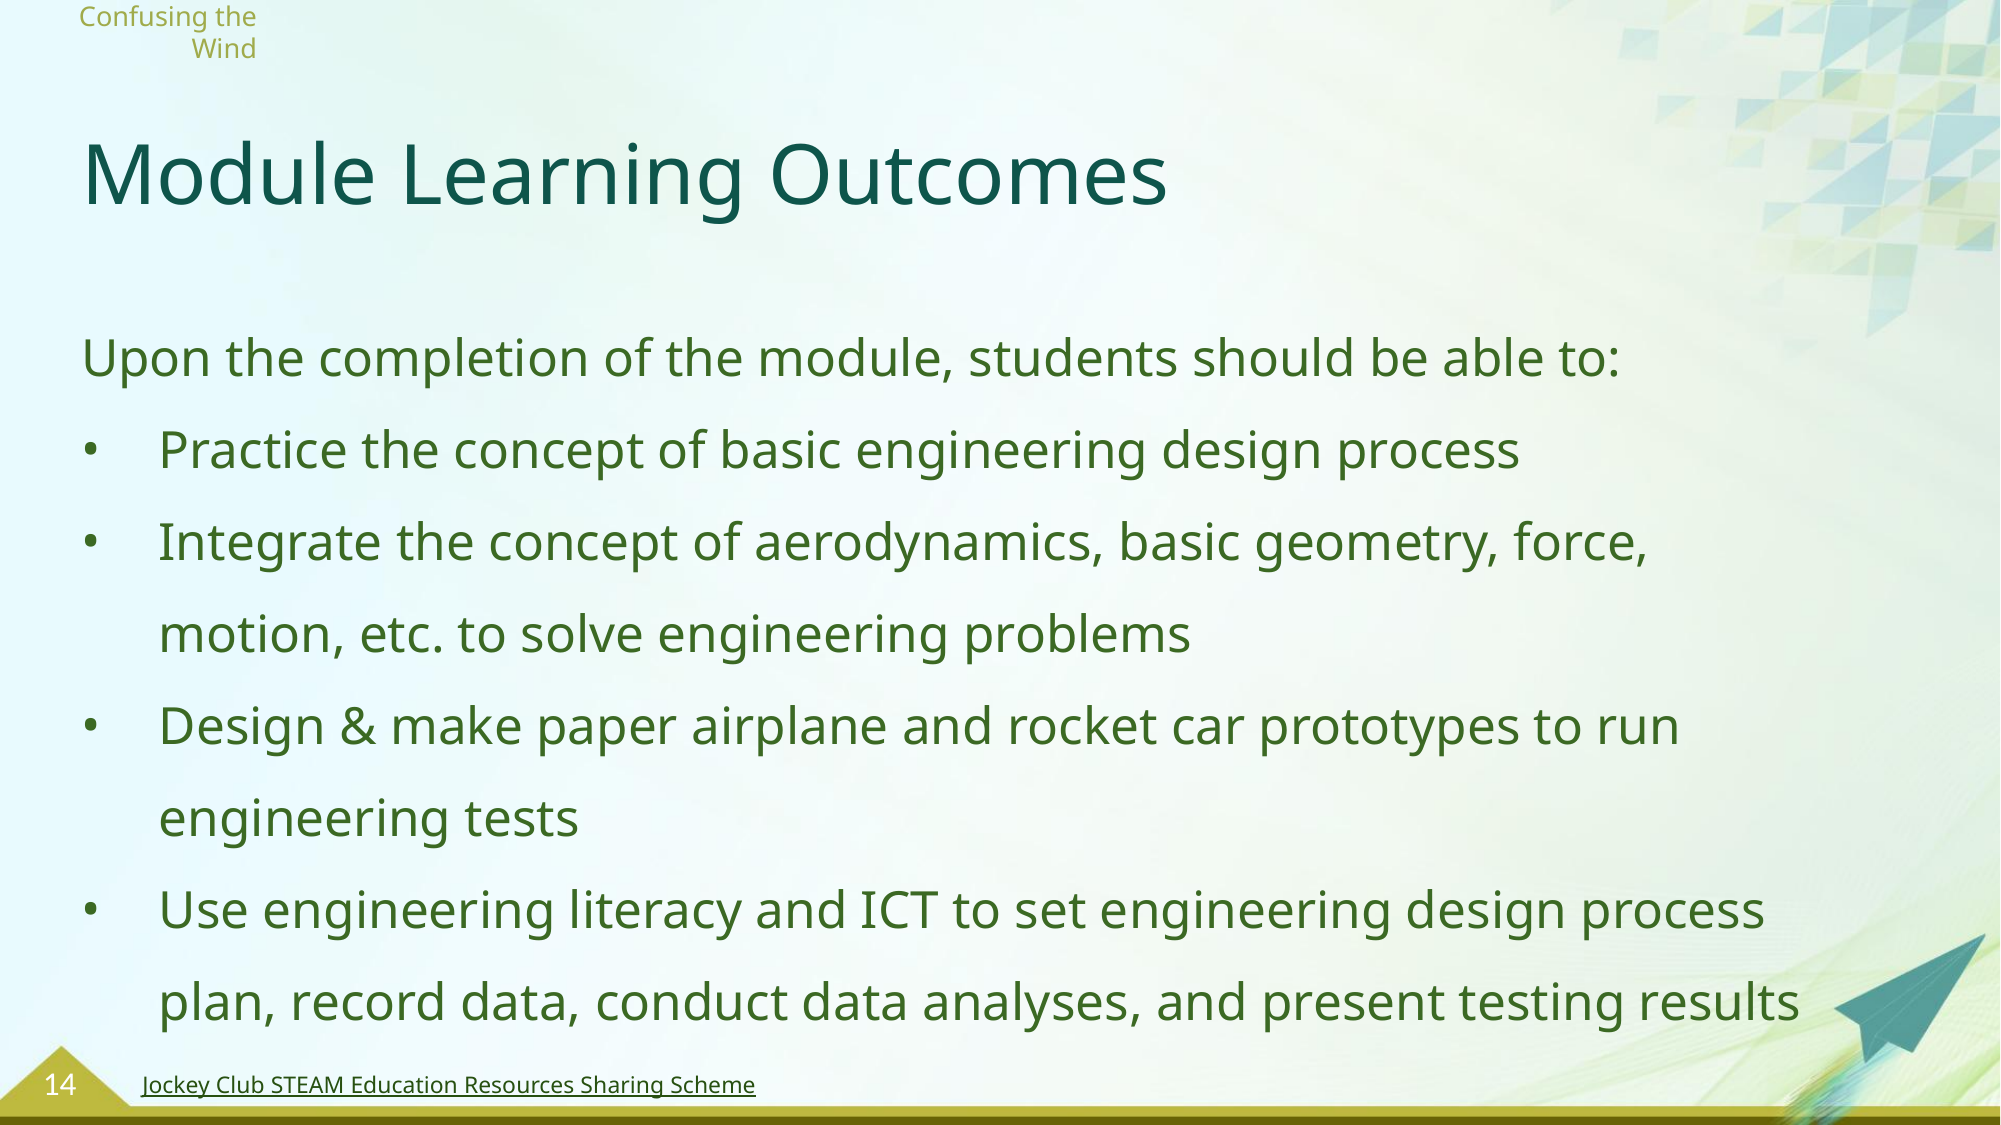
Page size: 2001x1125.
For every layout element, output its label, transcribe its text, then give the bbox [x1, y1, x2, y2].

list Upon the completion of the module, students should be able to: Practice the concept of basic engineering design process Integrate the concept of aerodynamics, basic geometry, force, motion, etc. to solve engineering problems Design & make paper airplane and rocket car prototypes to run engineering tests Use engineering literacy and ICT to set engineering design process plan, record data, conduct data analyses, and present testing results [61, 284, 1862, 1043]
picture [0, 0, 2001, 1125]
title Module Learning Outcomes [61, 63, 1571, 279]
slide_number 14 [18, 1052, 101, 1113]
